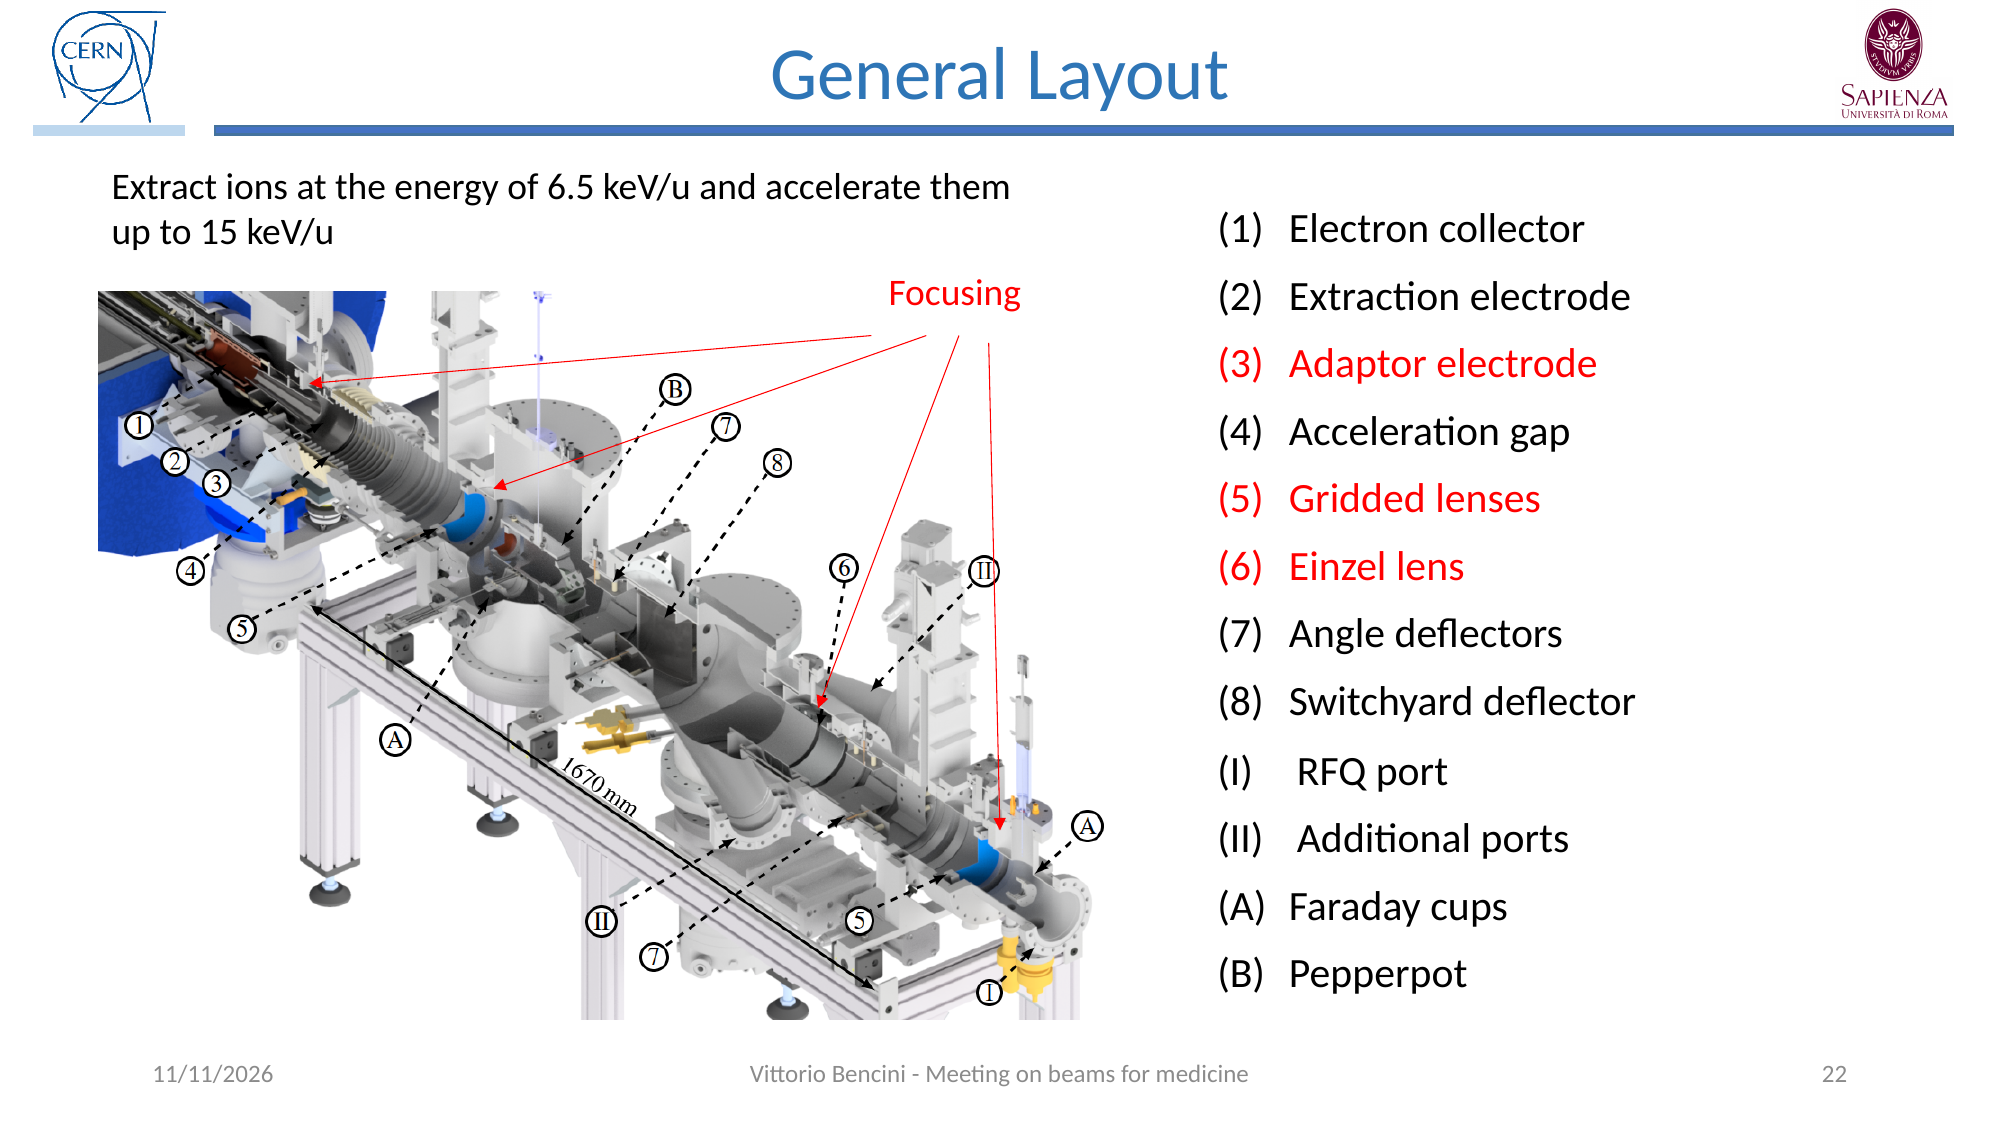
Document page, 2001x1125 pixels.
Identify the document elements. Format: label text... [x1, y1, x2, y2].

picture [96, 289, 1125, 1021]
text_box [493, 335, 817, 489]
picture [52, 10, 166, 123]
slide_number 22 [1412, 1042, 1863, 1103]
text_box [817, 335, 959, 709]
text_box [33, 125, 185, 136]
text_box Extract ions at the energy of 6.5 keV/u and accelerate them up to 15 keV/u [96, 154, 1041, 260]
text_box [1834, 0, 1953, 125]
text_box Electron collector Extraction electrode Adaptor electrode Acceleration gap Gridded lenses Einzel lens Angle deflectors Switchyard deflector RFQ port Additional ports Faraday cups Pepperpot [1202, 193, 1906, 1004]
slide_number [137, 1042, 588, 1103]
text_box [214, 125, 1954, 136]
text_box Focusing [732, 260, 1177, 321]
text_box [988, 342, 1000, 831]
text_box General Layout [538, 17, 1461, 123]
footer Vittorio Bencini - Meeting on beams for medicine [662, 1042, 1338, 1103]
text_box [309, 335, 493, 384]
